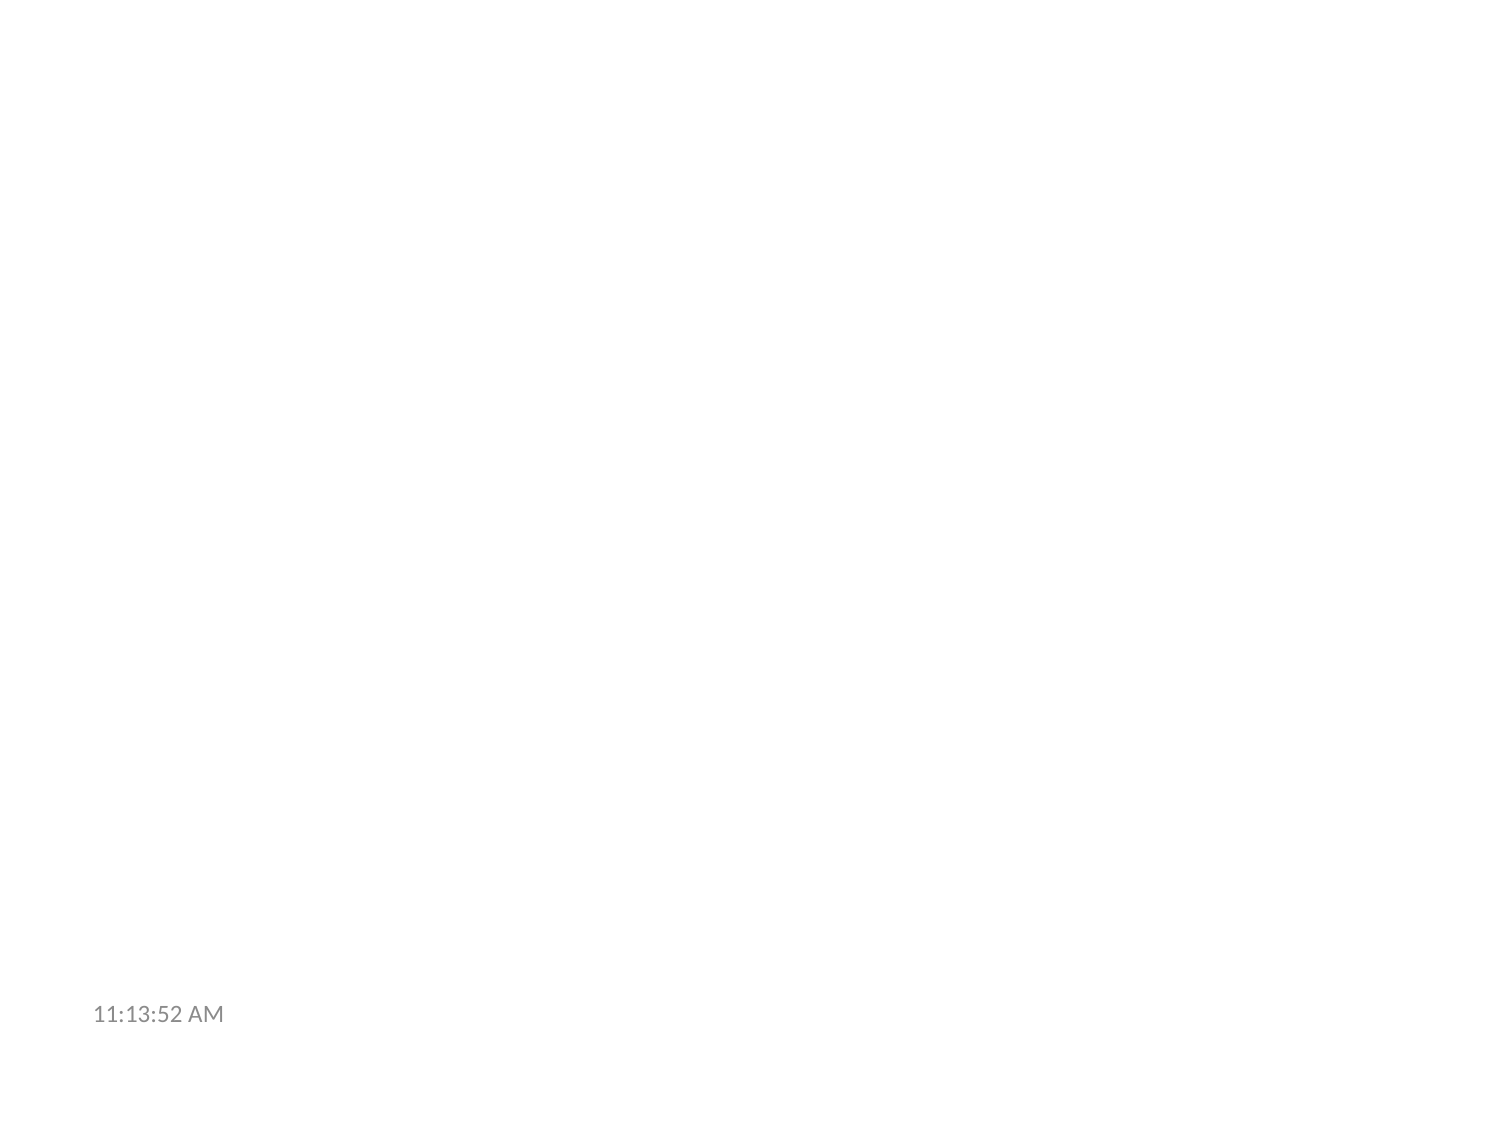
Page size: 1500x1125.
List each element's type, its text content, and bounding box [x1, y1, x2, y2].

text_box 3:35:09 PM [77, 982, 428, 1043]
